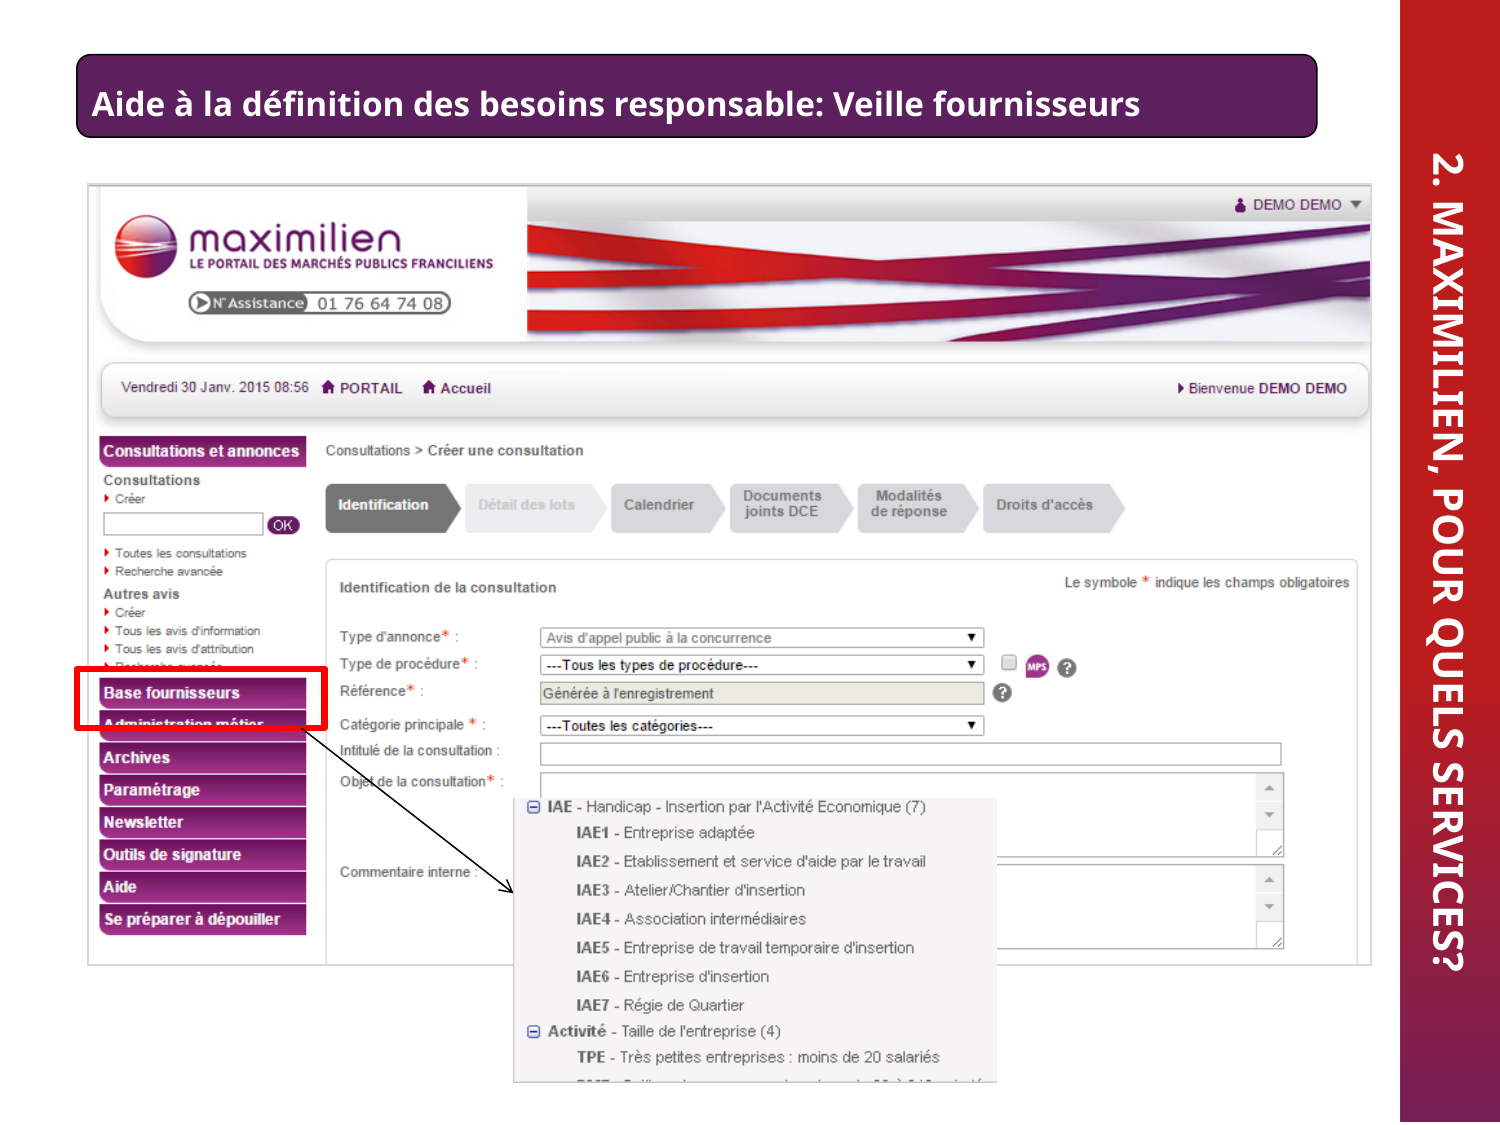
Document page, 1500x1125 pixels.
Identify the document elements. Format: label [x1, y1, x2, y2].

text_box [300, 727, 514, 894]
picture [0, 0, 1500, 1123]
